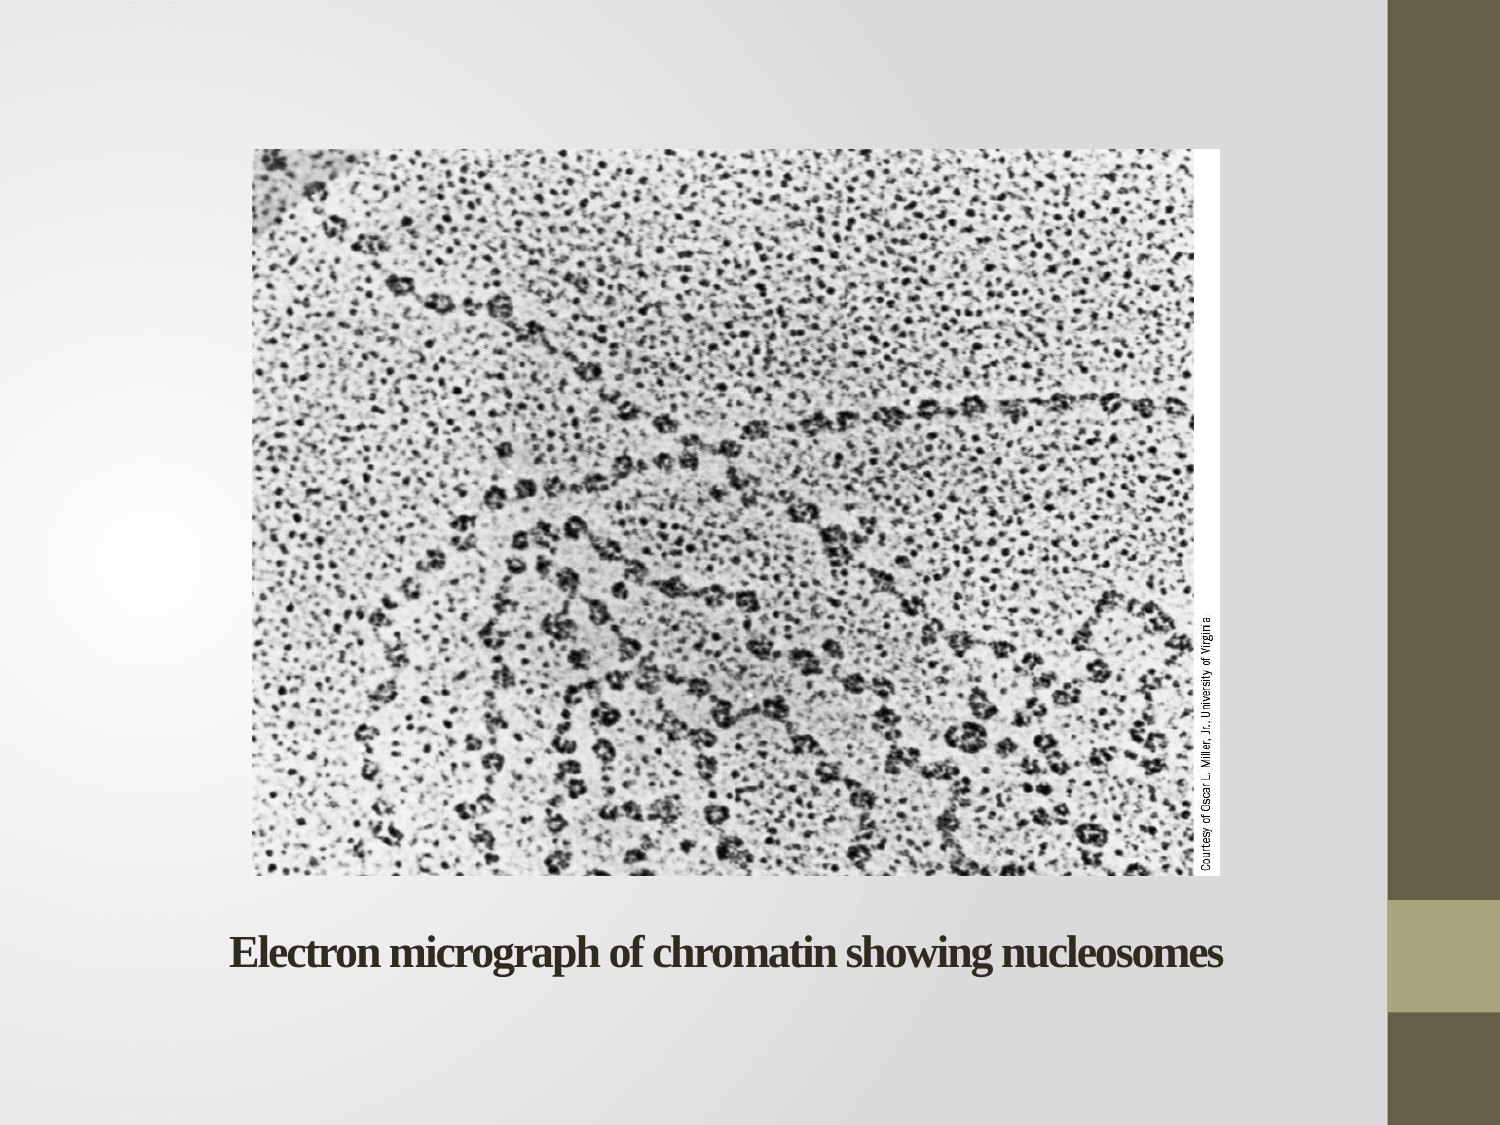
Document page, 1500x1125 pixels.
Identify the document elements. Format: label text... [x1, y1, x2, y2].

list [251, 148, 1220, 877]
title Electron micrograph of chromatin showing nucleosomes [9, 886, 1444, 1012]
